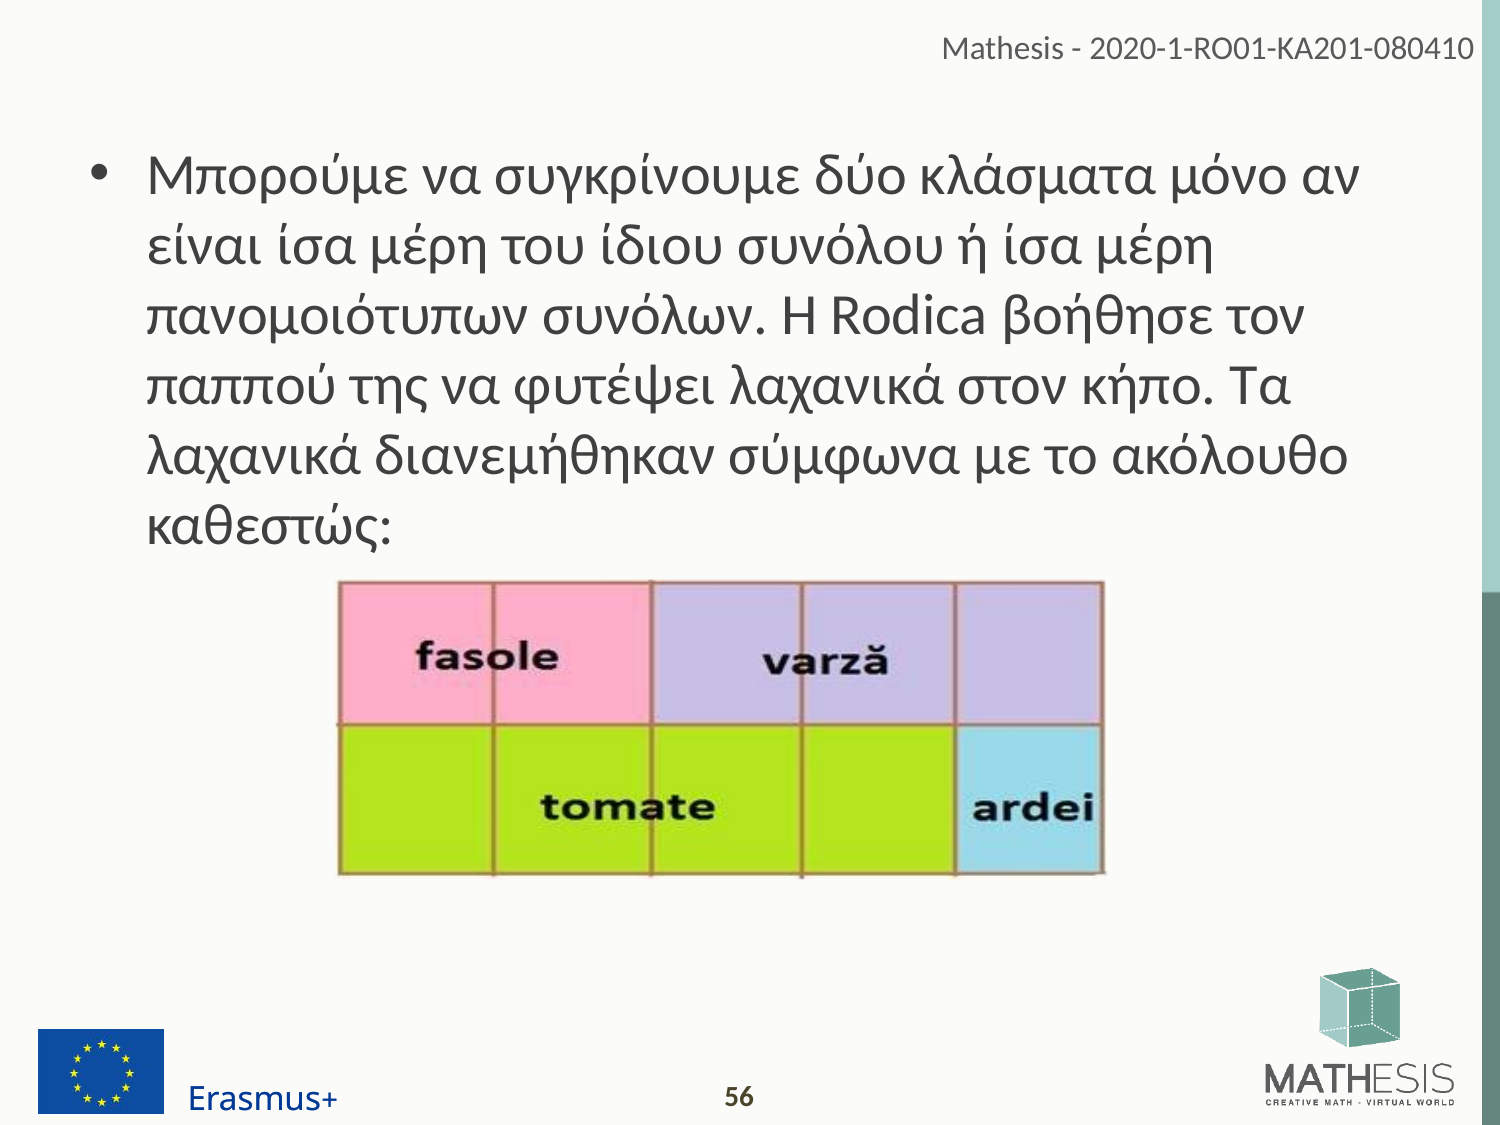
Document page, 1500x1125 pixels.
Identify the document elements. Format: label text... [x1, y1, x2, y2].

picture [334, 579, 1110, 880]
picture [38, 1029, 164, 1114]
list Μπορούμε να συγκρίνουμε δύο κλάσματα μόνο αν είναι ίσα μέρη του ίδιου συνόλου ή ίσα μέρη πανομοιότυπων συνόλων. Η Rodica βοήθησε τον παππού της να φυτέψει λαχανικά στον κήπο. Τα λαχανικά διανεμήθηκαν σύμφωνα με το ακόλουθο καθεστώς: [75, 129, 1425, 1005]
